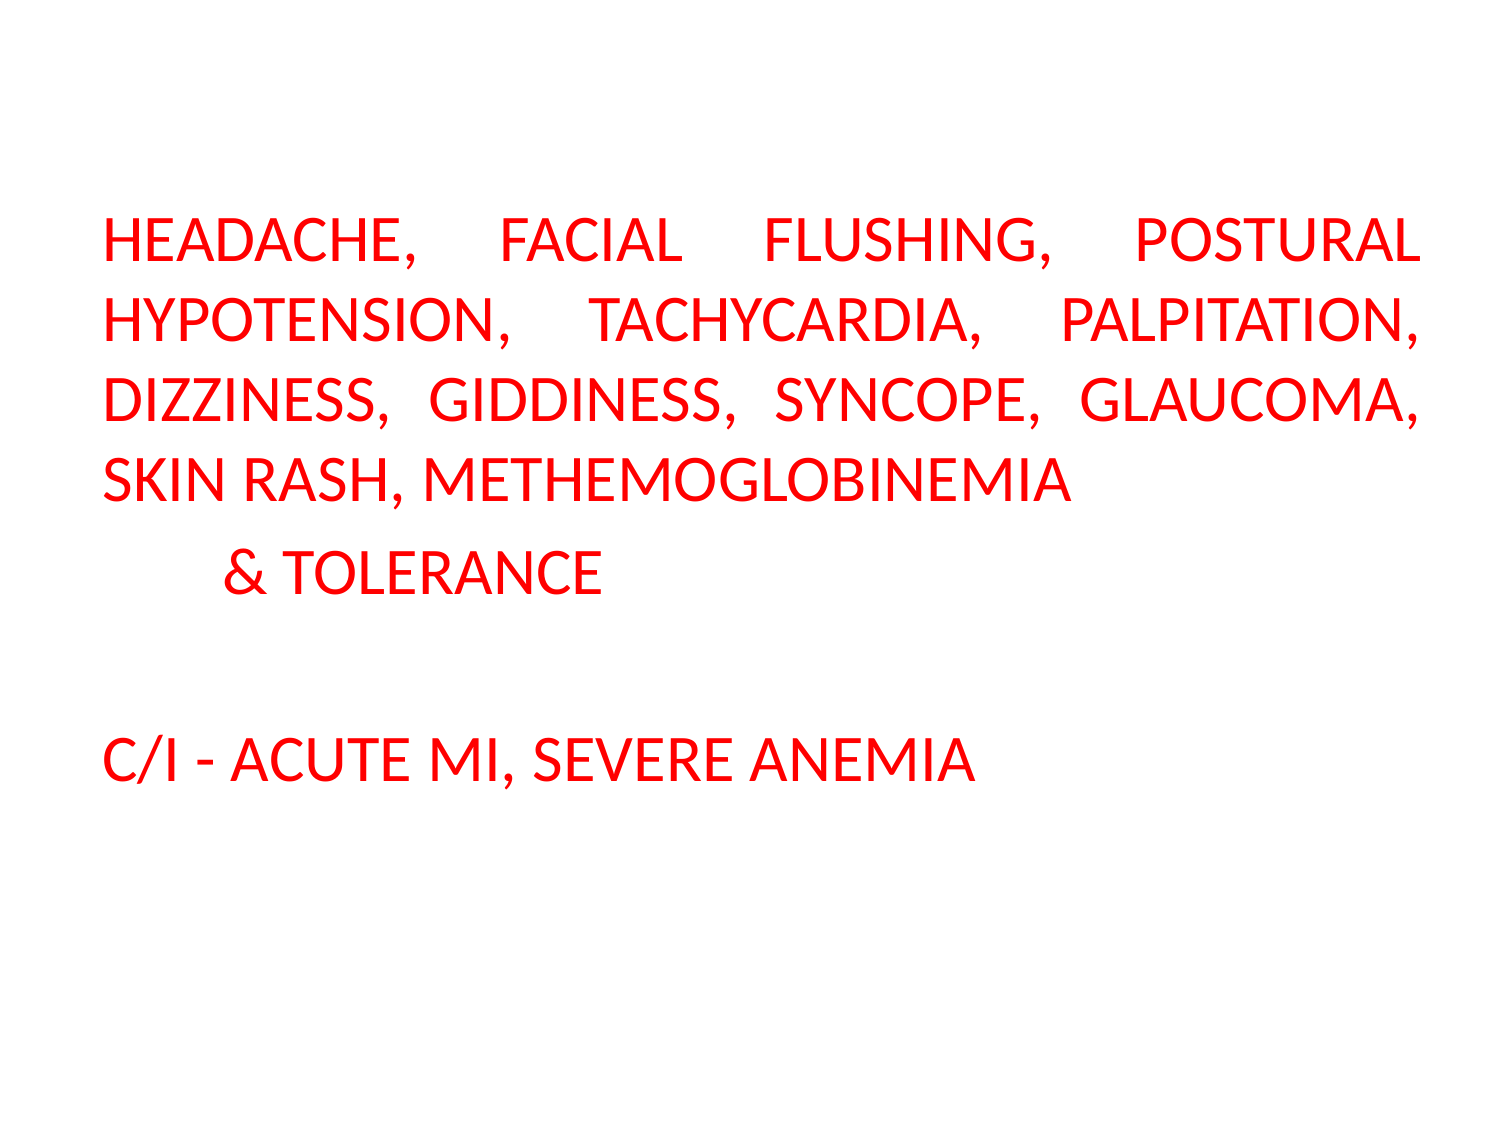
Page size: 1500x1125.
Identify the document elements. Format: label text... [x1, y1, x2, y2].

list HEADACHE, FACIAL FLUSHING, POSTURAL HYPOTENSION, TACHYCARDIA, PALPITATION, DIZZINESS, GIDDINESS, SYNCOPE, GLAUCOMA, SKIN RASH, METHEMOGLOBINEMIA & TOLERANCE C/I - ACUTE MI, SEVERE ANEMIA [87, 187, 1438, 930]
